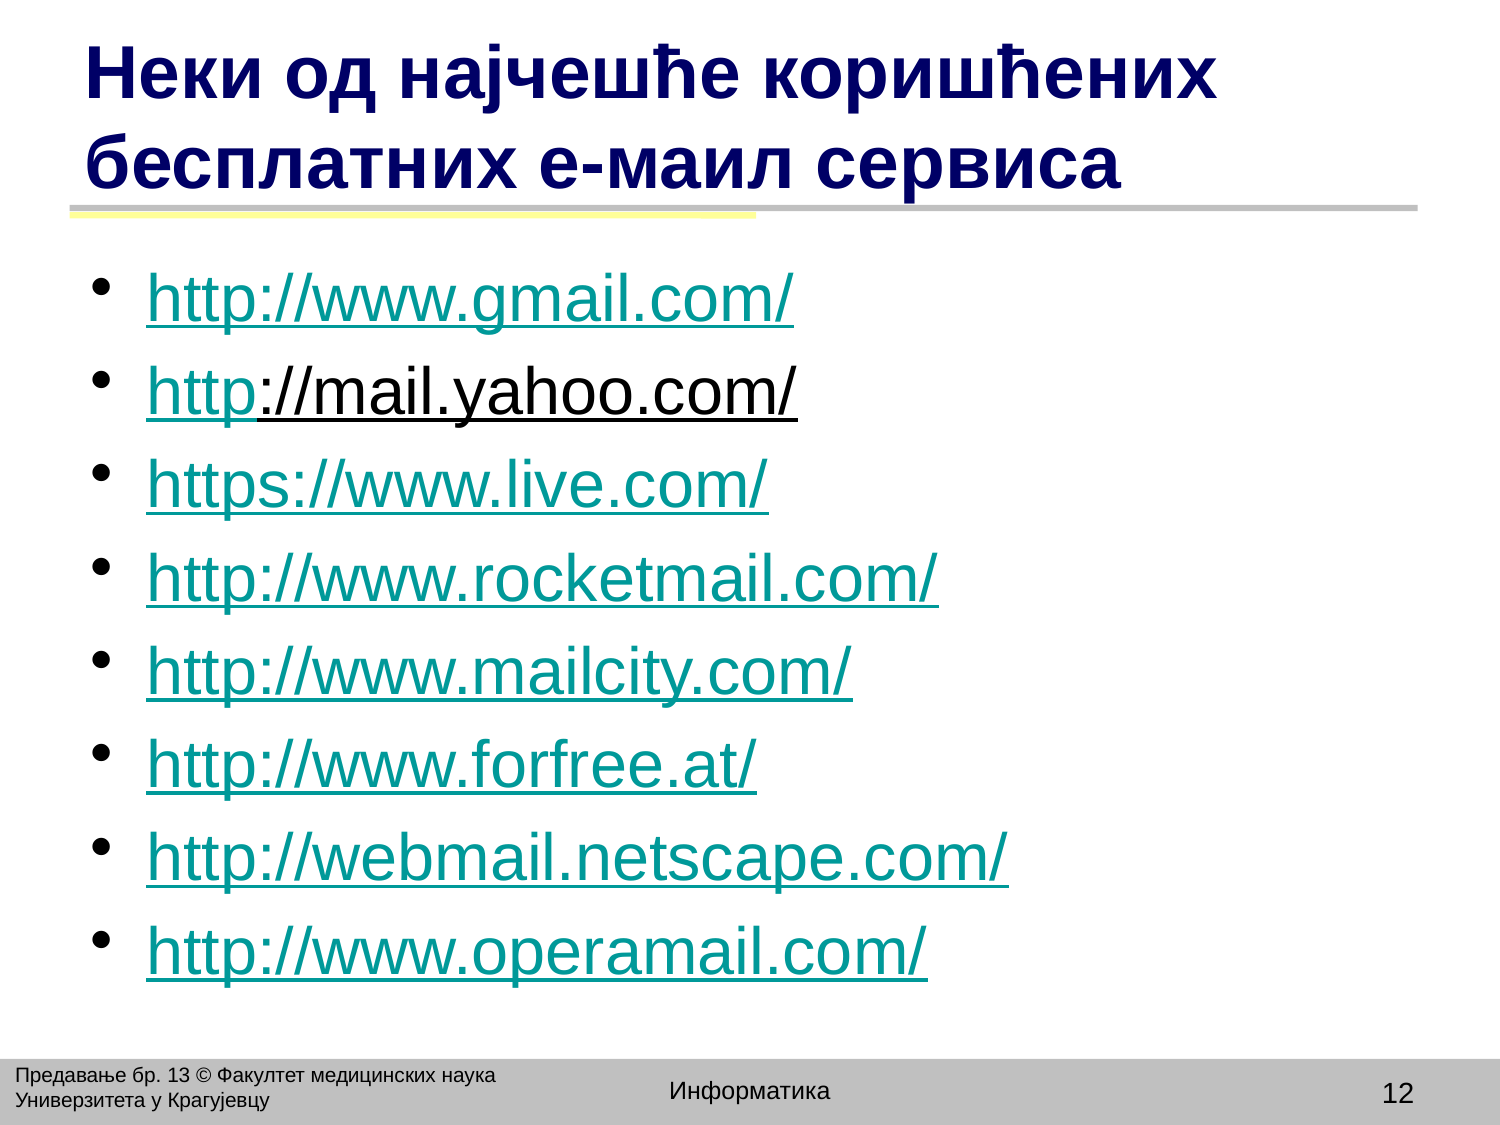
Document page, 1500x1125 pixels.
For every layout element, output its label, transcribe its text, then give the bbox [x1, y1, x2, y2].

list http://www.gmail.com/ http://mail.yahoo.com/ https://www.live.com/ http://www.rocketmail.com/ http://www.mailcity.com/ http://www.forfree.at/ http://webmail.netscape.com/ http://www.operamail.com/ [74, 246, 1426, 1023]
slide_number Предавање бр. 13 © Факултет медицинских наука Универзитета у Крагујевцу [0, 1053, 617, 1108]
footer Информатика [512, 1066, 988, 1125]
slide_number 12 [1079, 1066, 1430, 1125]
title Неки од најчешће коришћених бесплатних е-маил сервиса [69, 19, 1426, 208]
